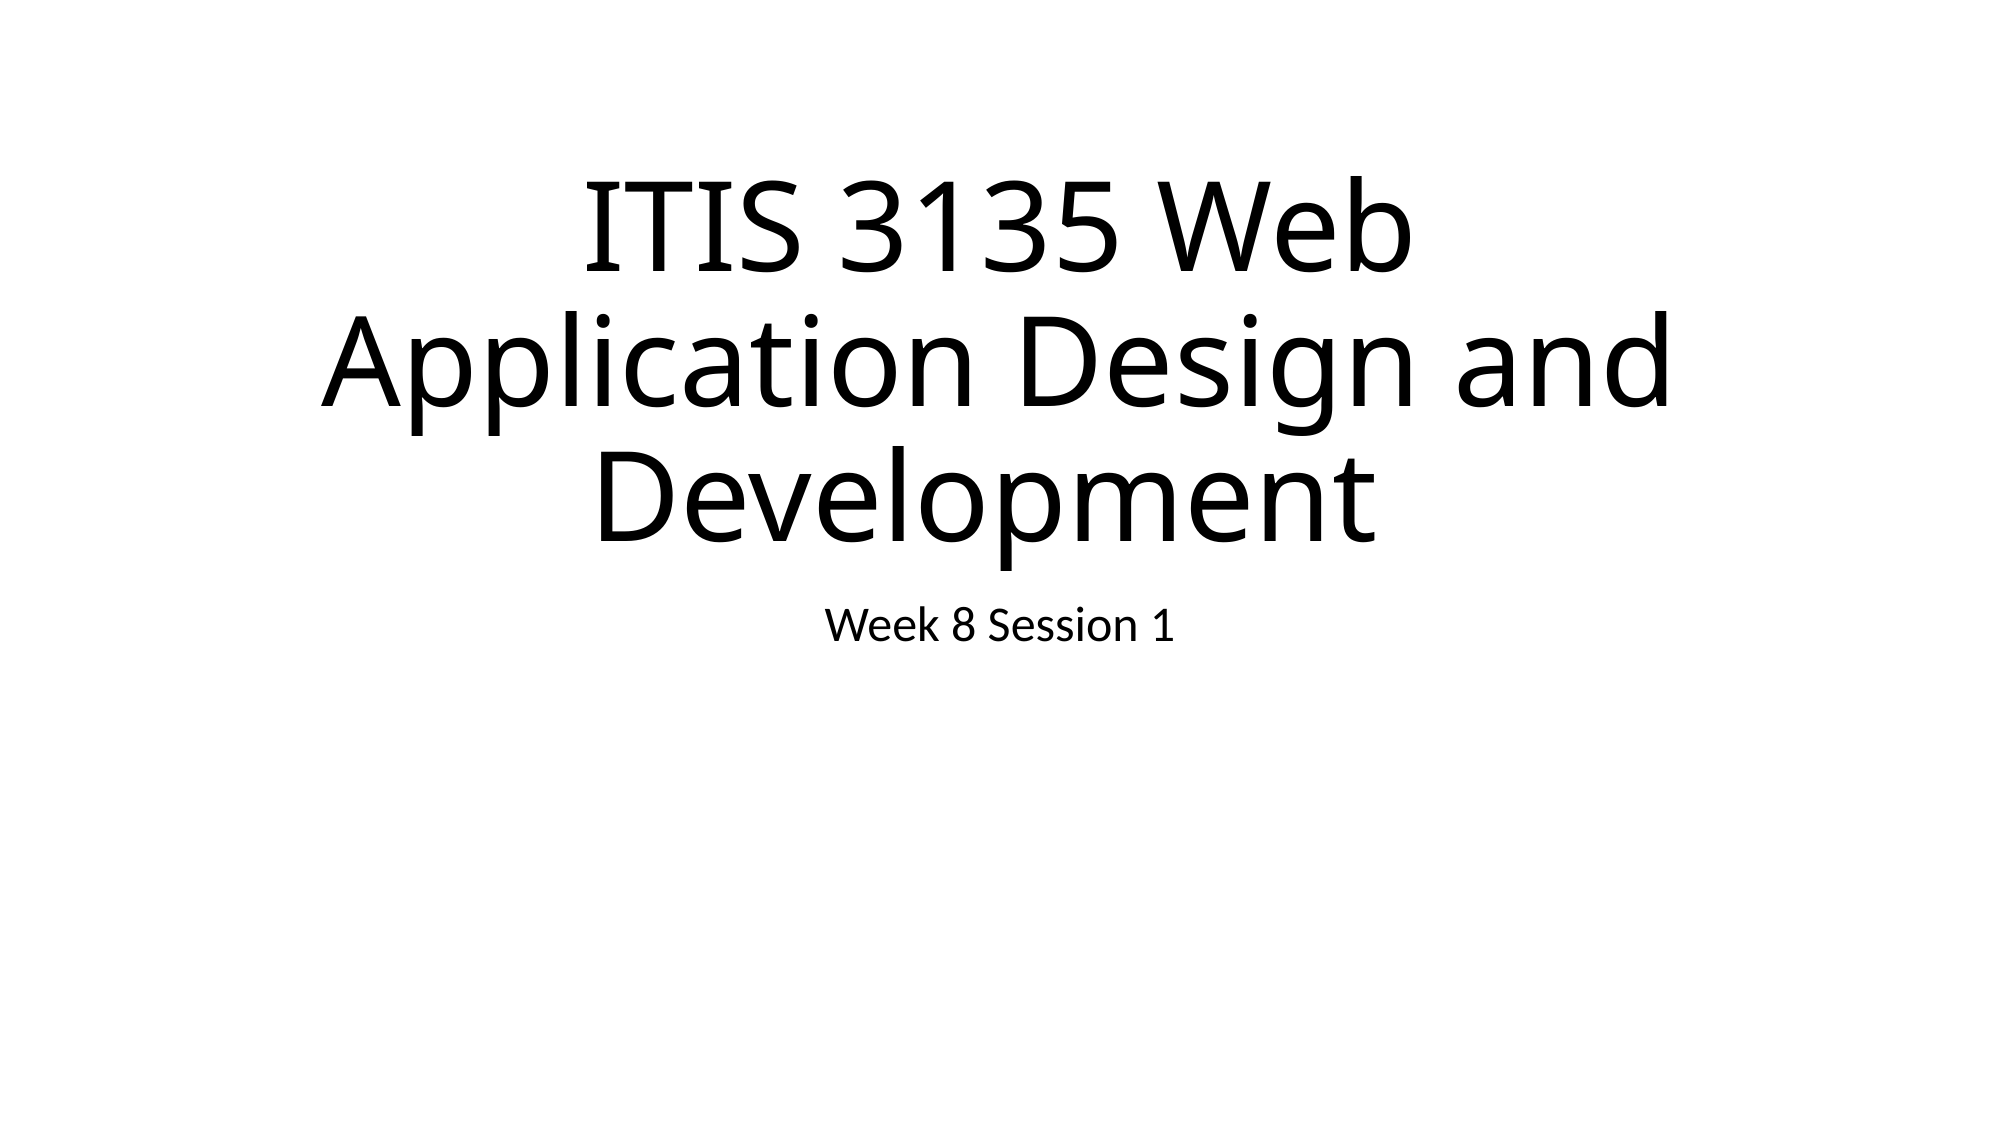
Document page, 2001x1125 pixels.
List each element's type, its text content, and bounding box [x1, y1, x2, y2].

subtitle Week 8 Session 1 [249, 590, 1750, 863]
title ITIS 3135 Web Application Design and Development [249, 184, 1750, 576]
